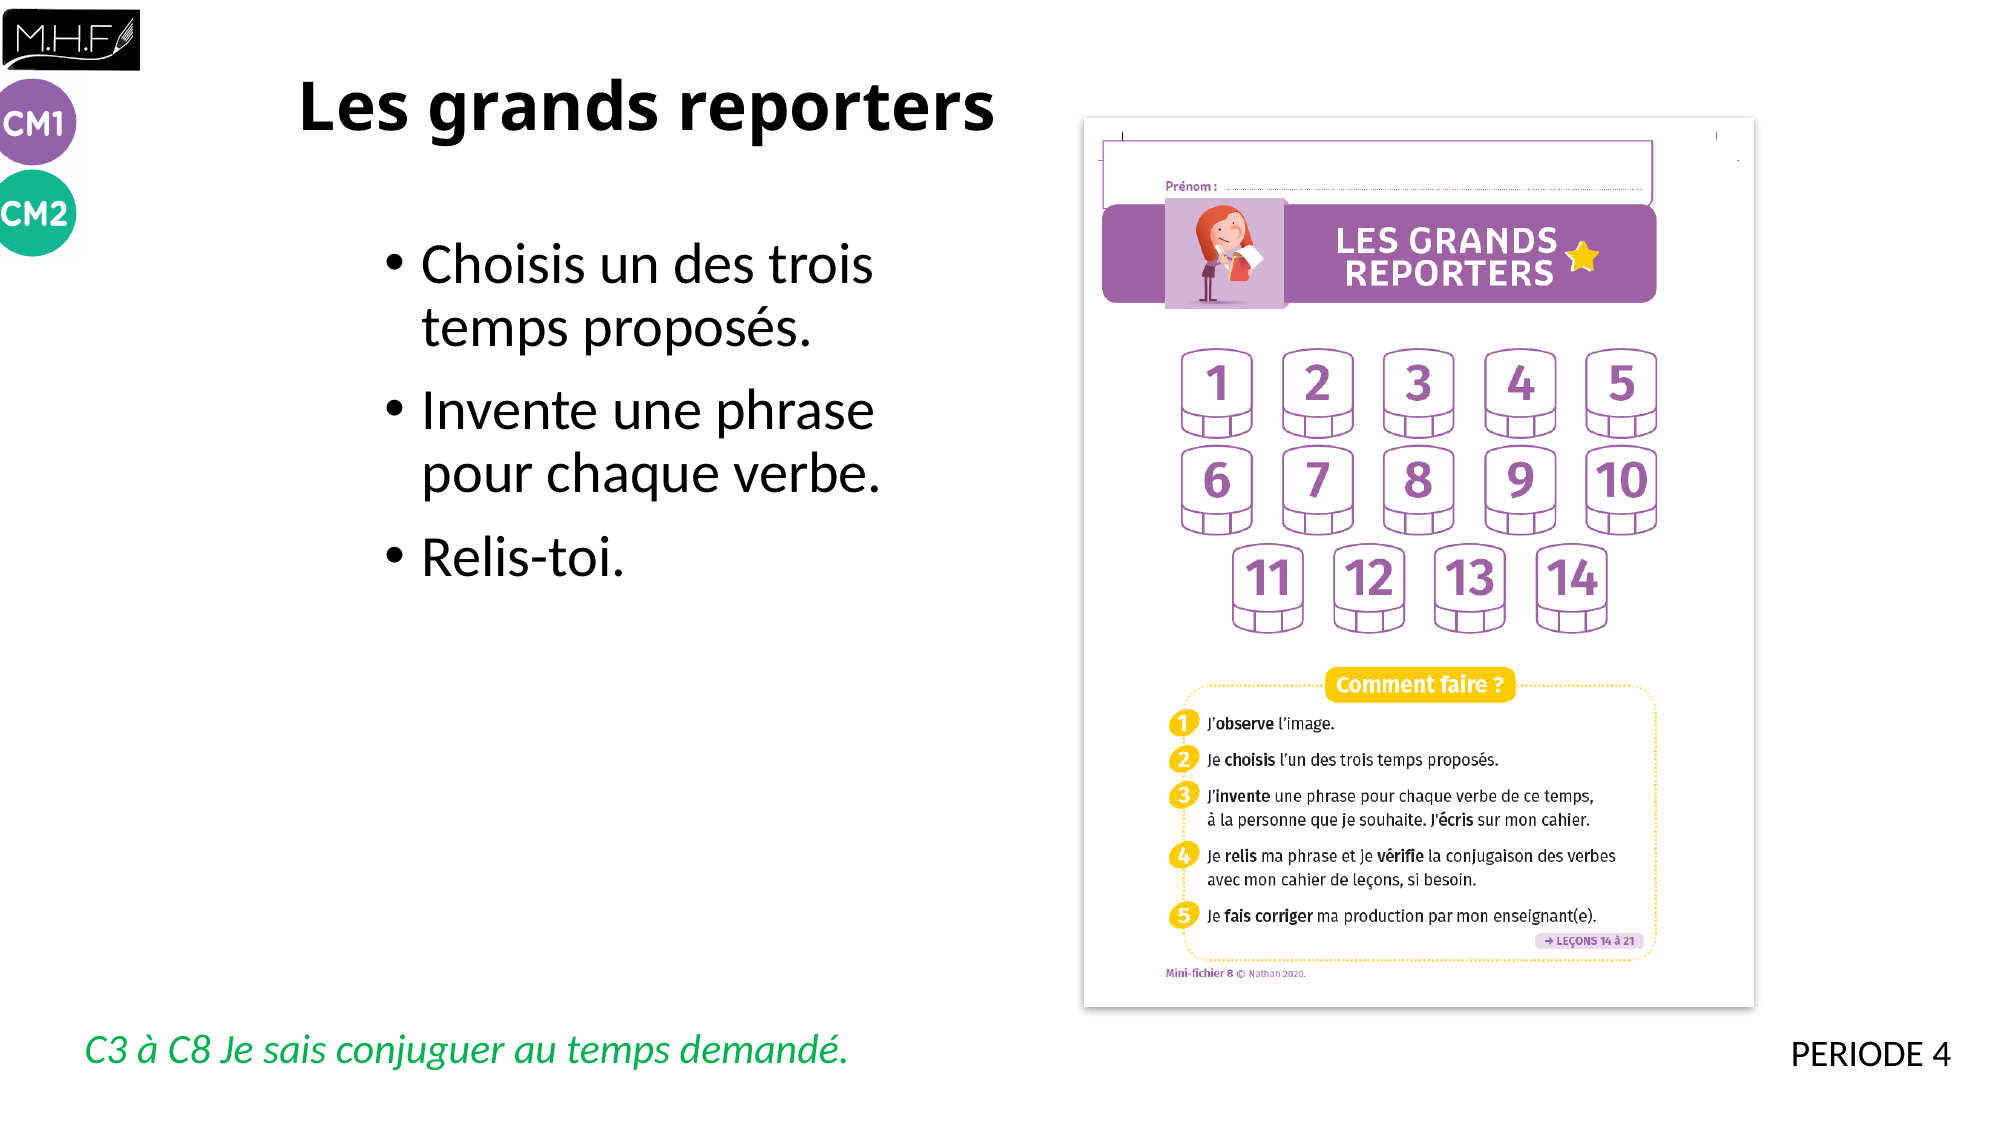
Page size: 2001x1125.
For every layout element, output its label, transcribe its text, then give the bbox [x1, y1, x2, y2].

picture [0, 7, 140, 259]
text_box Choisis un des trois temps proposés. Invente une phrase pour chaque verbe. Relis-toi. [369, 225, 962, 1014]
picture [1098, 132, 1740, 993]
title Les grands reporters [282, 32, 1049, 186]
text_box PERIODE 4 [1362, 1021, 1967, 1082]
text_box C3 à C8 Je sais conjuguer au temps demandé. [69, 1014, 1070, 1080]
